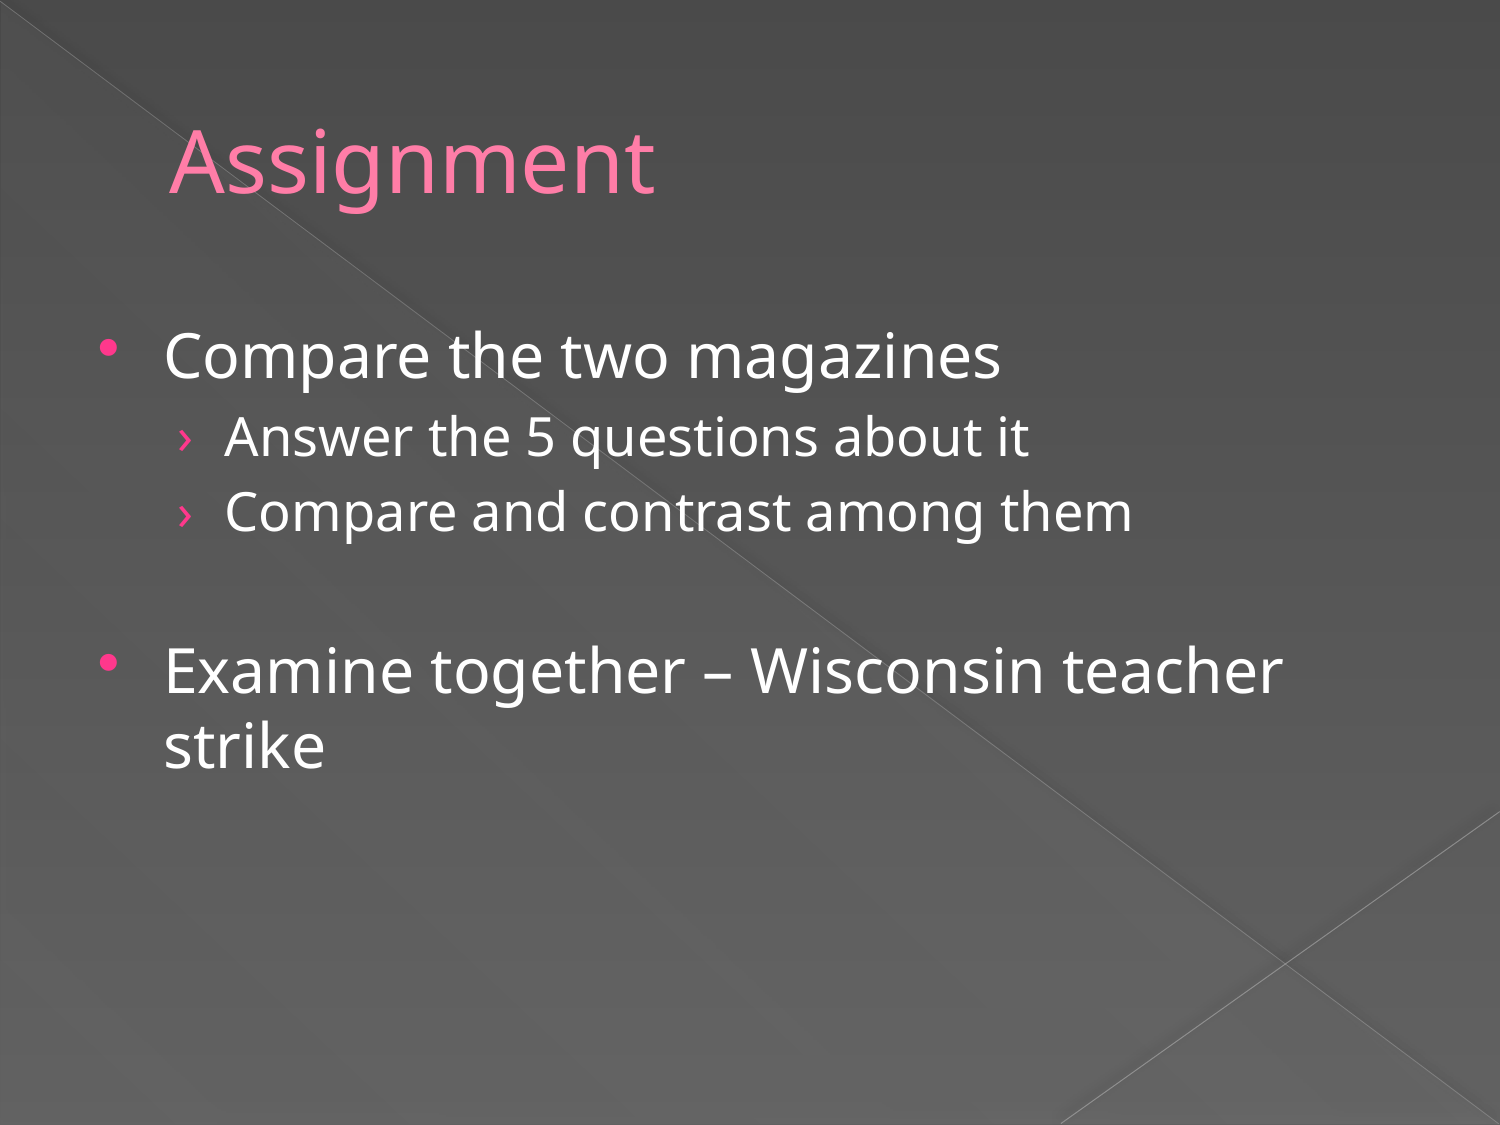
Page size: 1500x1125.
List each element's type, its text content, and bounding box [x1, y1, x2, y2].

list Compare the two magazines Answer the 5 questions about it Compare and contrast among them Examine together – Wisconsin teacher strike [75, 308, 1425, 1059]
title Assignment [75, 43, 1425, 274]
